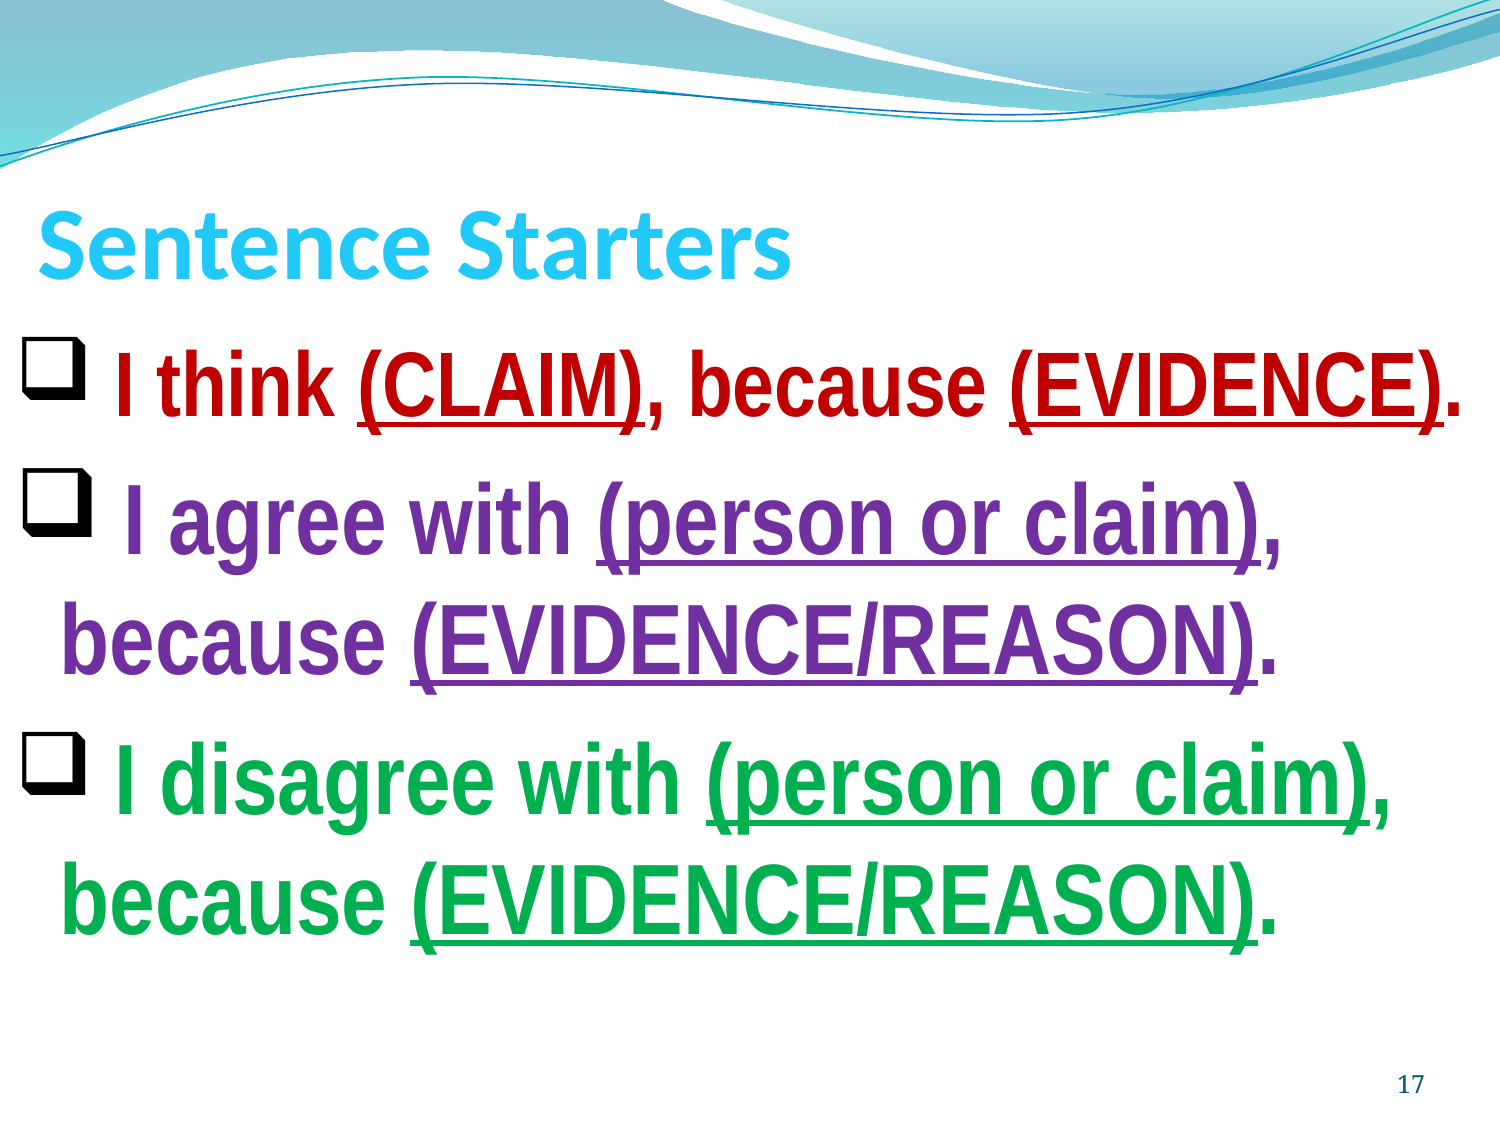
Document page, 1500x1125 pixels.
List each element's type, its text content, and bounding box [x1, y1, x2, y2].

slide_number 17 [1299, 1042, 1425, 1103]
title Sentence Starters [37, 112, 1388, 301]
list I think (CLAIM), because (EVIDENCE). I agree with (person or claim), because (EVIDENCE/REASON). I disagree with (person or claim), because (EVIDENCE/REASON). [0, 317, 1500, 1038]
